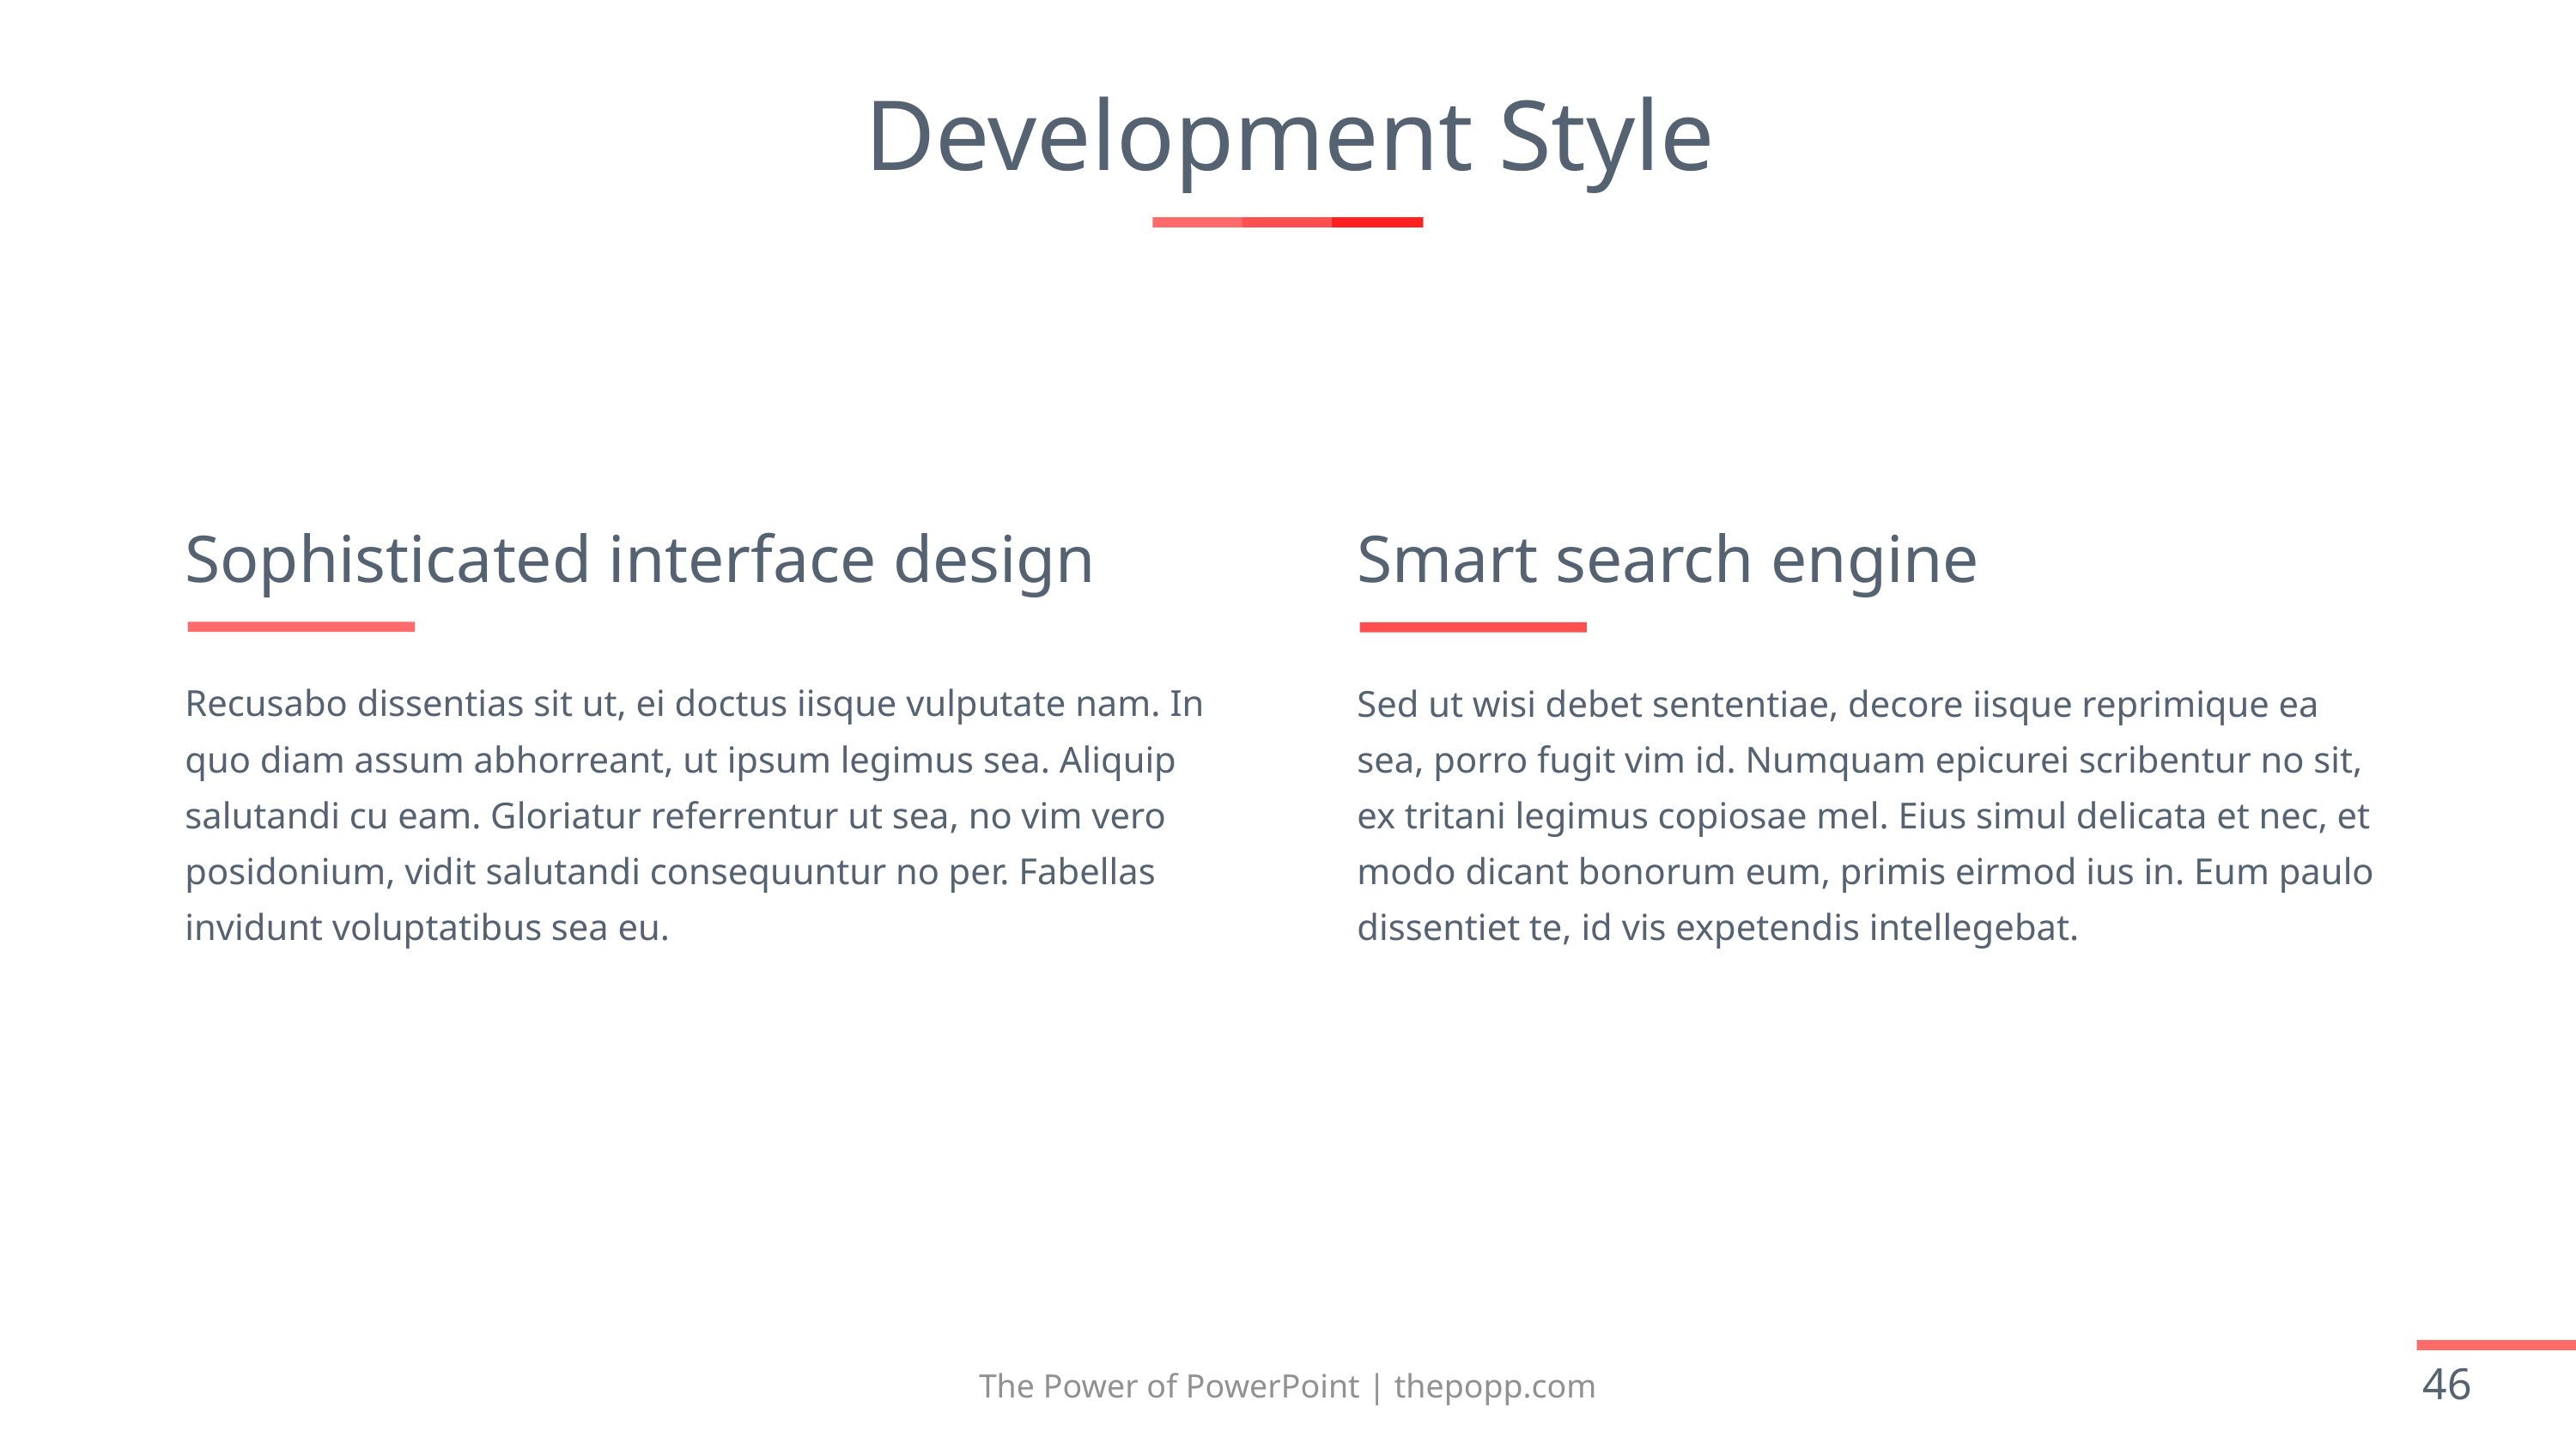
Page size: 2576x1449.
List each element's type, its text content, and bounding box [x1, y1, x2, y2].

footer The Power of PowerPoint | thepopp.com [853, 1349, 1723, 1427]
list Sed ut wisi debet sententiae, decore iisque reprimique ea sea, porro fugit vim id. Numquam epicurei scribentur no sit, ex tritani legimus copiosae mel. Eius simul delicata et nec, et modo dicant bonorum eum, primis eirmod ius in. Eum paulo dissentiet te, id vis expetendis intellegebat. [1344, 662, 2399, 996]
slide_number 46 [2409, 1351, 2576, 1421]
list Smart search engine [1344, 504, 2399, 609]
list Sophisticated interface design [172, 504, 1227, 609]
title Development Style [69, 49, 2512, 230]
list Recusabo dissentias sit ut, ei doctus iisque vulputate nam. In quo diam assum abhorreant, ut ipsum legimus sea. Aliquip salutandi cu eam. Gloriatur referrentur ut sea, no vim vero posidonium, vidit salutandi consequuntur no per. Fabellas invidunt voluptatibus sea eu. [172, 661, 1227, 995]
